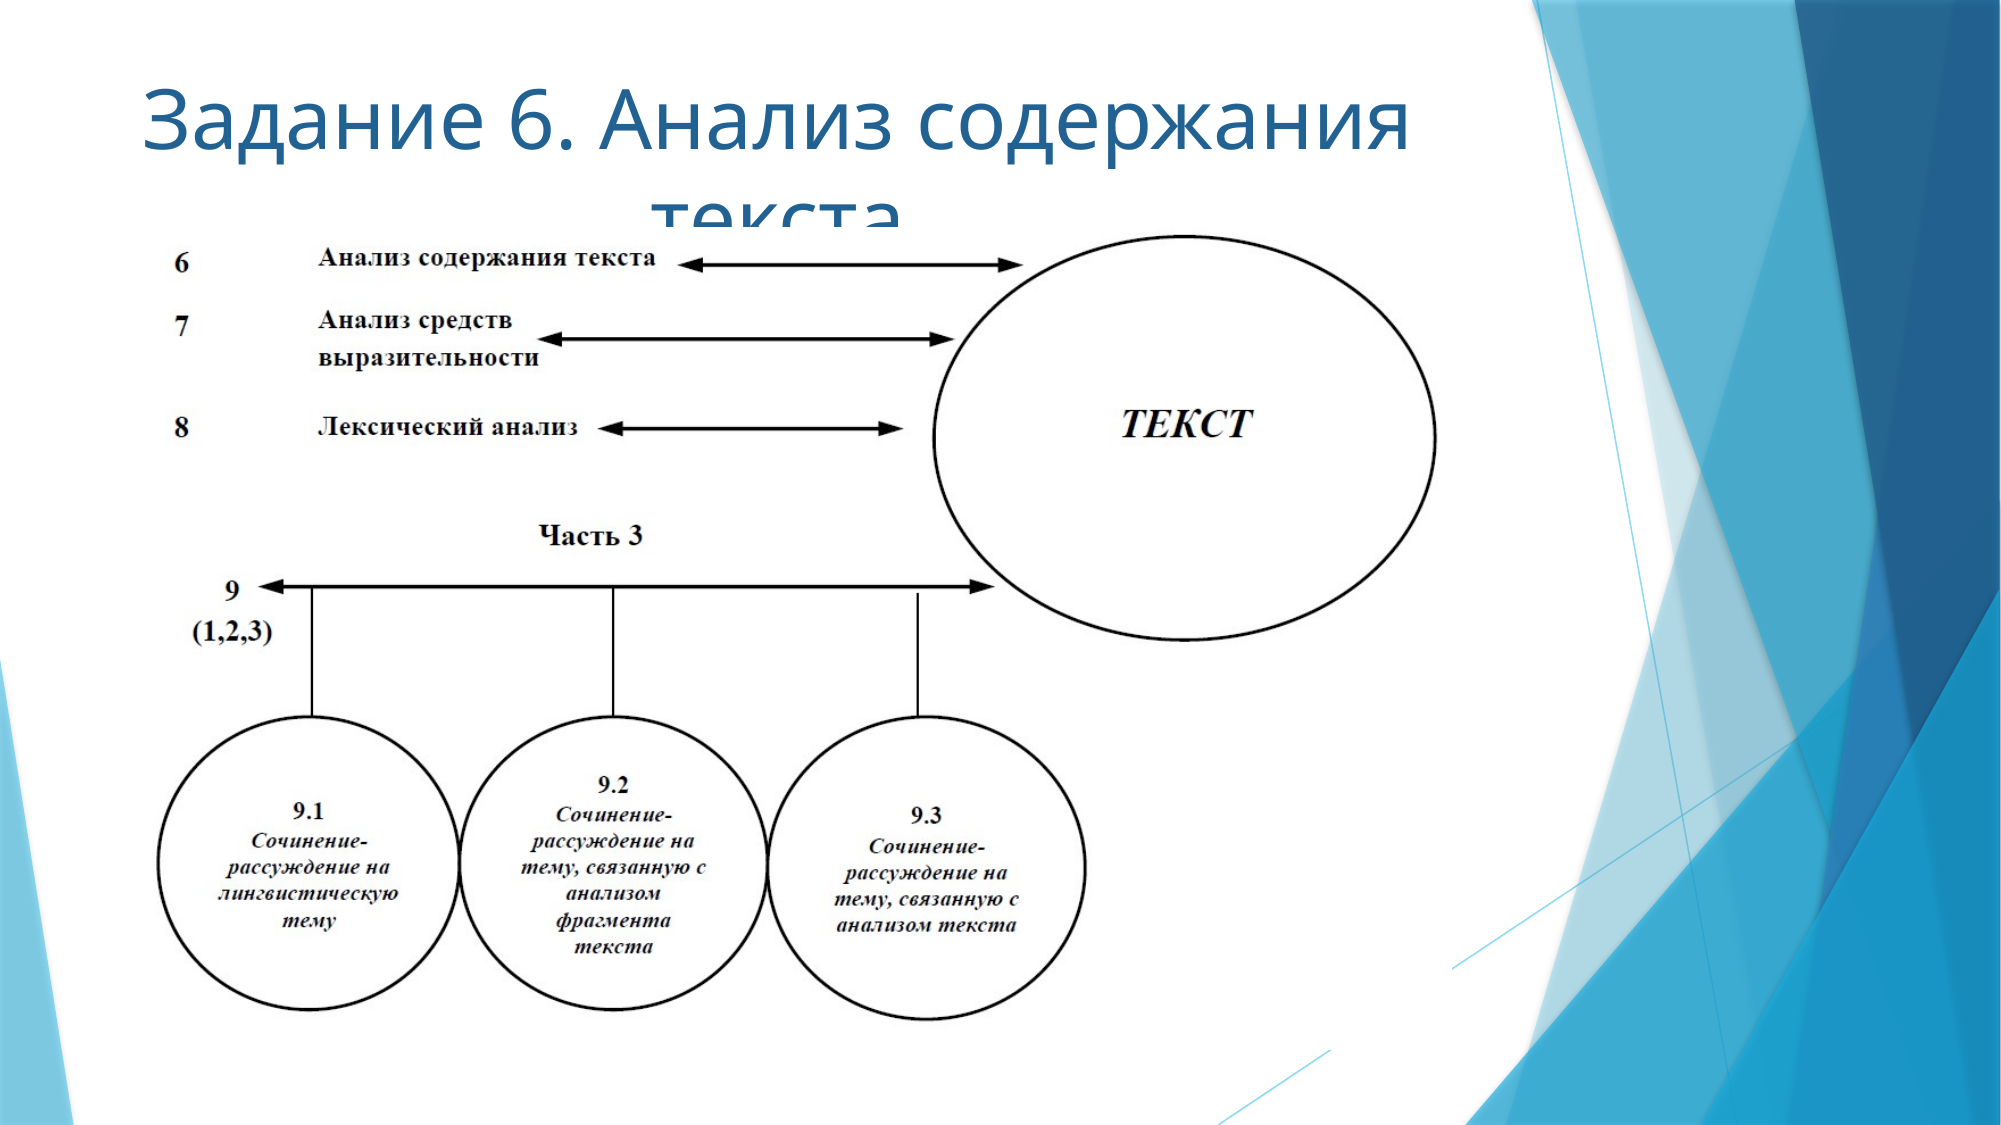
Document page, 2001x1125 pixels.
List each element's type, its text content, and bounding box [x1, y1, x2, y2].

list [128, 227, 1452, 1051]
text_box Задание 6. Анализ содержания текста [0, 58, 1556, 228]
